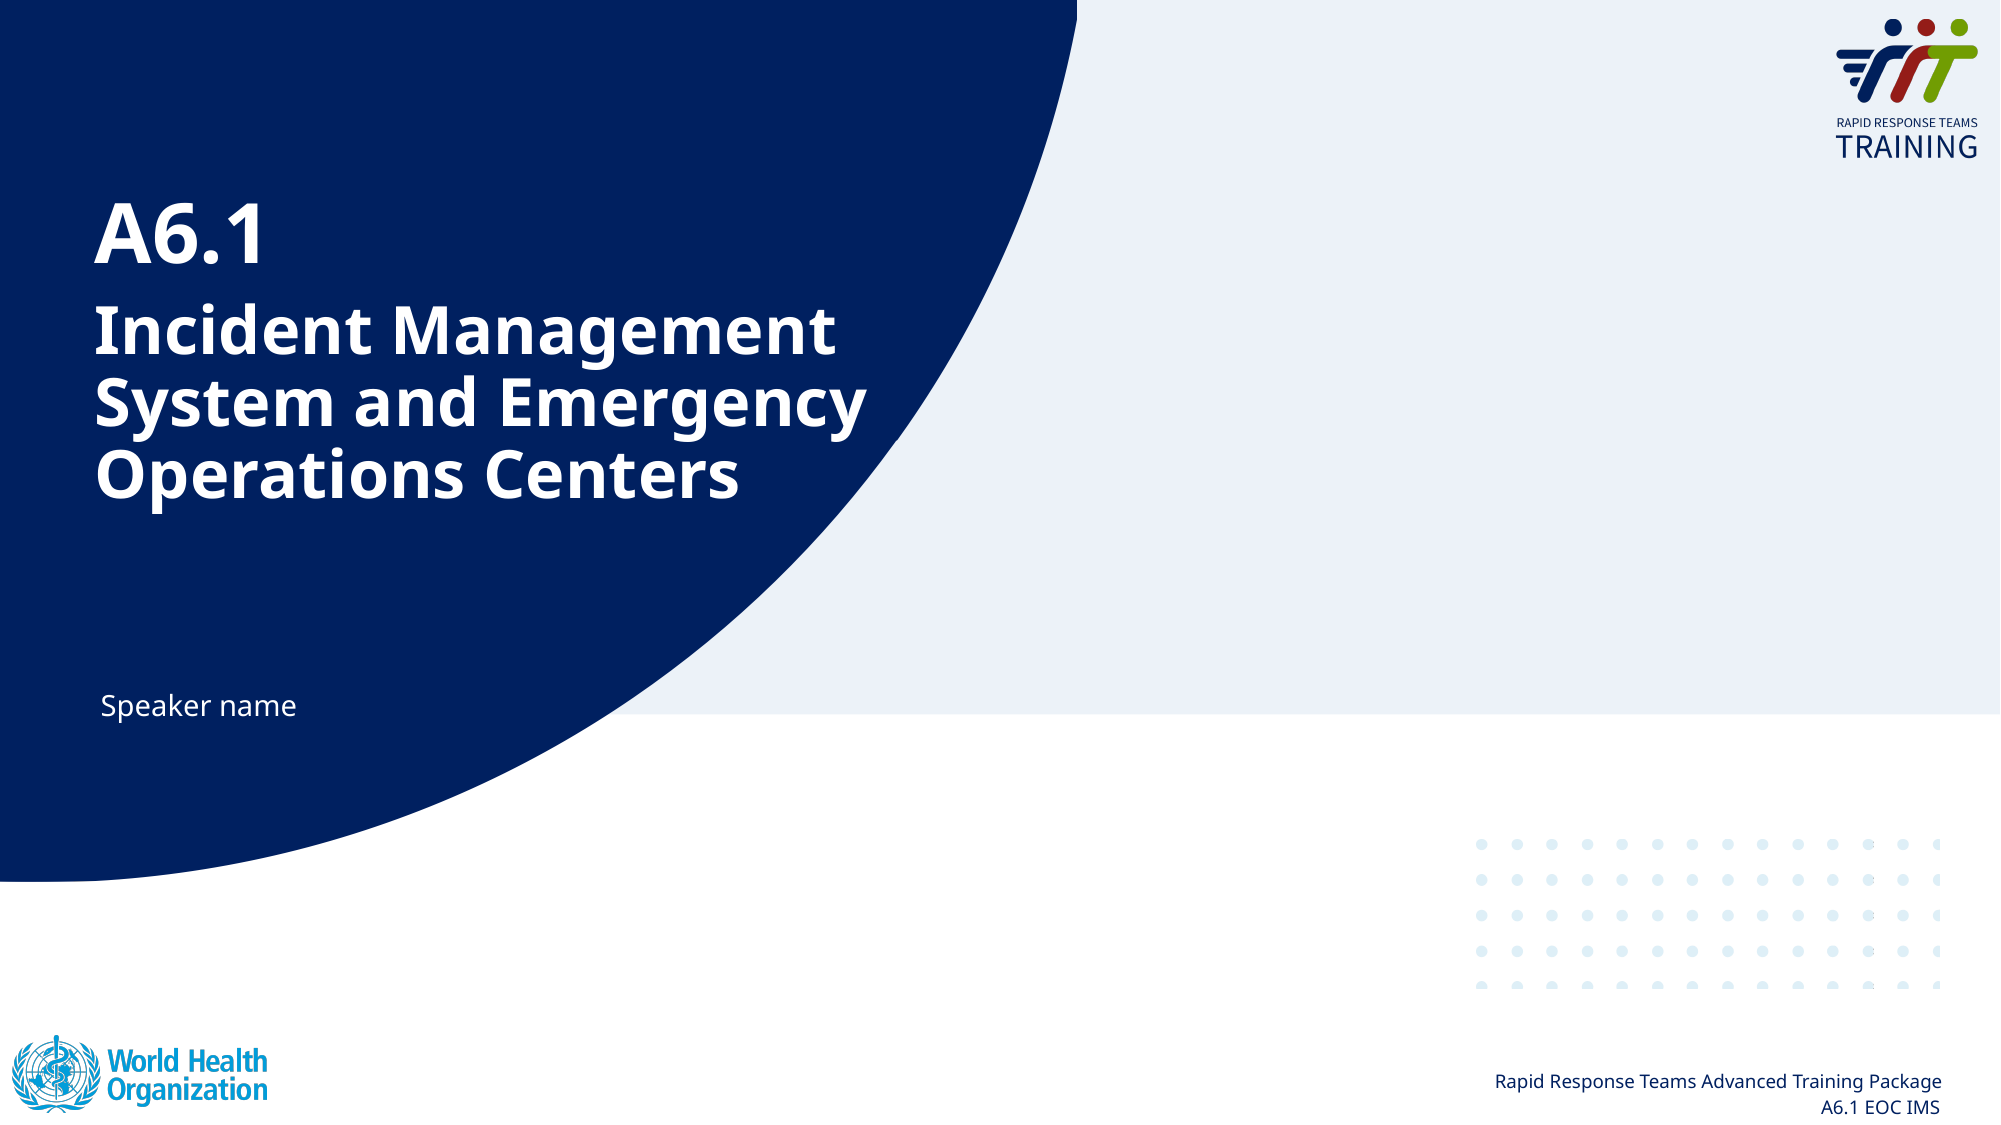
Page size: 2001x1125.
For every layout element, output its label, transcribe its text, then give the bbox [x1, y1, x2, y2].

text_box A6.1 [87, 172, 1082, 288]
text_box Speaker name [93, 680, 476, 730]
picture [12, 1083, 48, 1113]
picture [1835, 19, 1978, 167]
picture [1476, 839, 1940, 989]
slide_number 1 [1882, 1037, 1916, 1092]
picture [58, 1050, 64, 1058]
picture [0, 0, 1077, 882]
title Incident Management System and Emergency Operations Centers [86, 207, 885, 604]
picture [12, 1035, 267, 1113]
